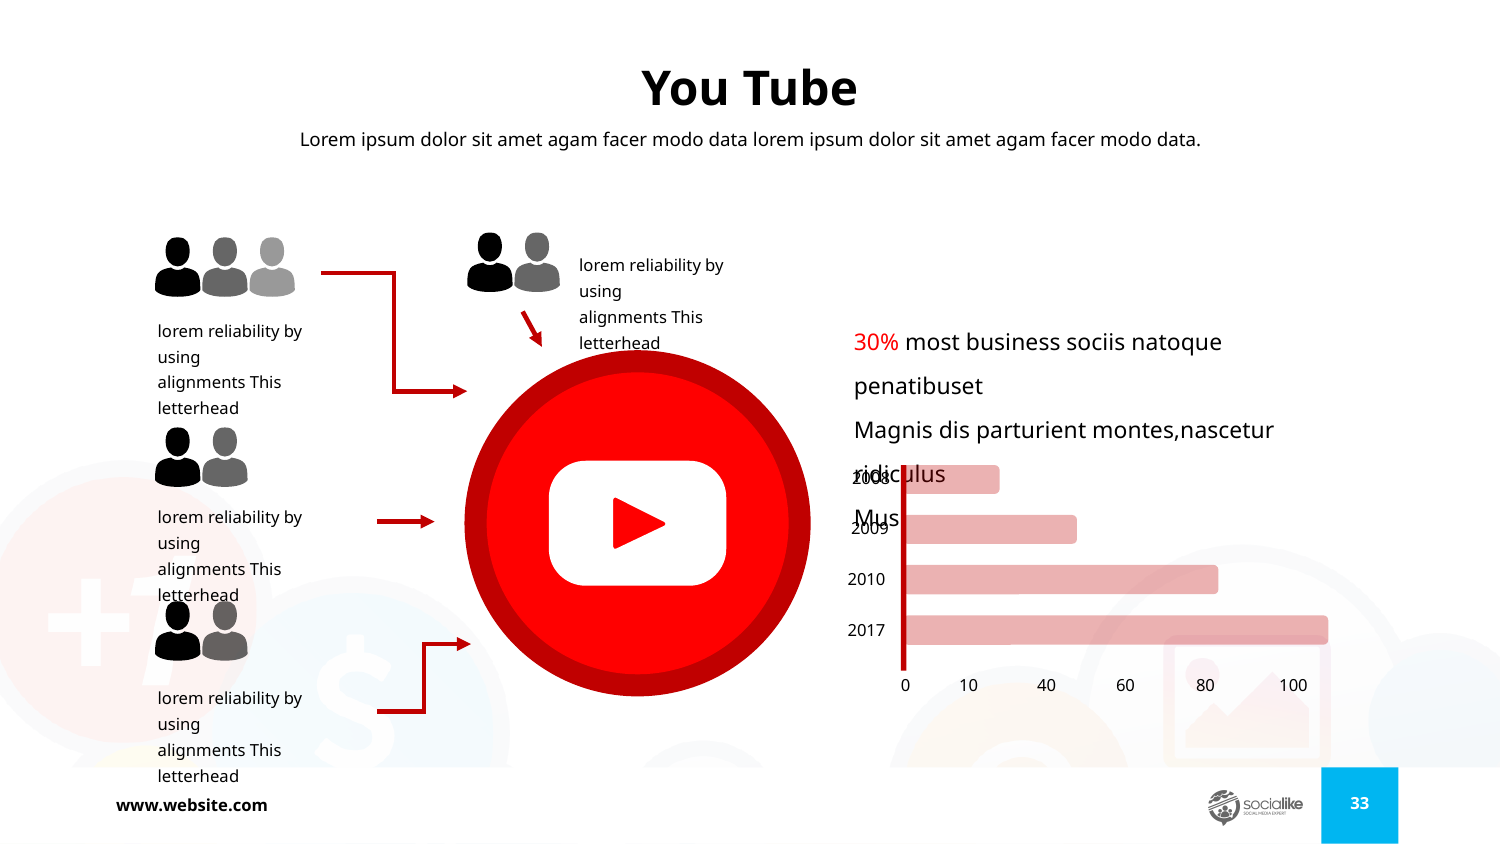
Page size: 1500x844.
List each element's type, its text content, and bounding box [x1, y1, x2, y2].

text_box [464, 350, 811, 697]
text_box 10 [943, 669, 995, 700]
text_box 30% most business sociis natoque penatibuset Magnis dis parturient montes,nascetur ridiculus Mus. [842, 305, 1357, 431]
text_box [907, 514, 1077, 544]
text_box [514, 232, 560, 293]
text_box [467, 232, 512, 293]
text_box [548, 460, 727, 586]
text_box 0 [889, 669, 917, 700]
text_box 60 [1098, 669, 1153, 700]
text_box 40 [1021, 669, 1072, 700]
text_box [320, 272, 468, 392]
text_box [376, 643, 472, 712]
text_box [900, 493, 907, 512]
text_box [201, 427, 248, 488]
text_box [486, 372, 789, 675]
text_box [900, 593, 907, 613]
text_box [900, 543, 907, 562]
text_box [900, 645, 907, 671]
text_box 2017 [826, 613, 907, 645]
text_box 2010 [826, 562, 907, 593]
text_box lorem reliability by using alignments This letterhead [146, 308, 315, 362]
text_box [1208, 790, 1303, 826]
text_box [201, 237, 247, 298]
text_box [154, 237, 199, 298]
text_box 80 [1179, 669, 1232, 700]
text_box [154, 600, 200, 661]
text_box 2008 [826, 462, 916, 493]
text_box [154, 427, 199, 488]
text_box [907, 564, 1219, 595]
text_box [249, 237, 296, 298]
list Lorem ipsum dolor sit amet agam facer modo data lorem ipsum dolor sit amet agam facer modo data. [103, 120, 1397, 160]
text_box [907, 615, 1329, 645]
text_box 2009 [826, 512, 914, 543]
text_box lorem reliability by using alignments This letterhead [146, 676, 359, 729]
title You Tube [103, 59, 1397, 120]
text_box 100 [1258, 669, 1329, 700]
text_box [522, 311, 543, 347]
text_box lorem reliability by using alignments This letterhead [567, 243, 781, 296]
slide_number ‹#› [1322, 782, 1397, 827]
text_box lorem reliability by using alignments This letterhead [146, 495, 359, 548]
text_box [201, 600, 248, 661]
text_box [907, 465, 1000, 494]
footer www.website.com [104, 785, 373, 824]
